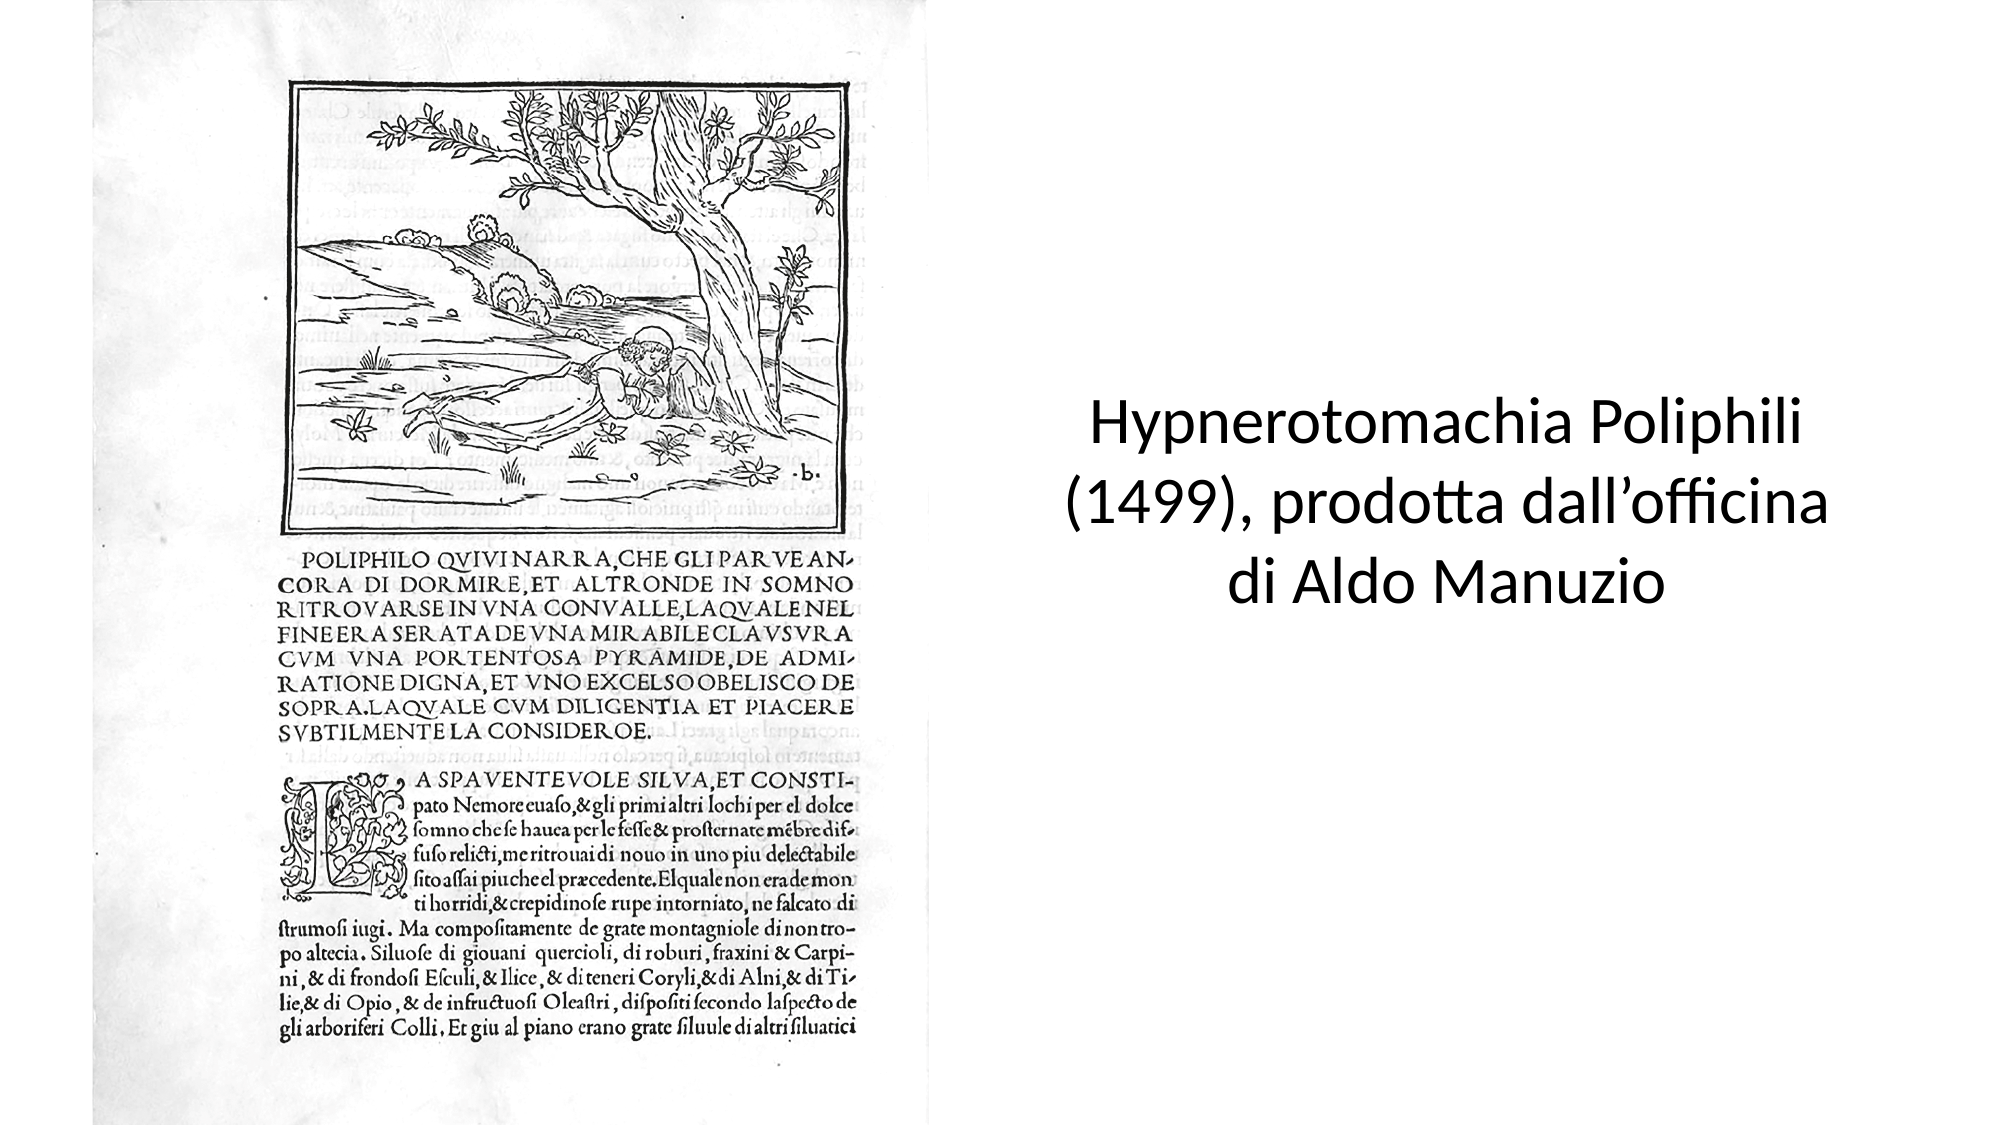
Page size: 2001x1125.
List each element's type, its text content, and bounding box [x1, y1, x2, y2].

picture [92, 0, 929, 1125]
text_box Hypnerotomachia Poliphili (1499), prodotta dall’officina di Aldo Manuzio [1036, 369, 1858, 625]
